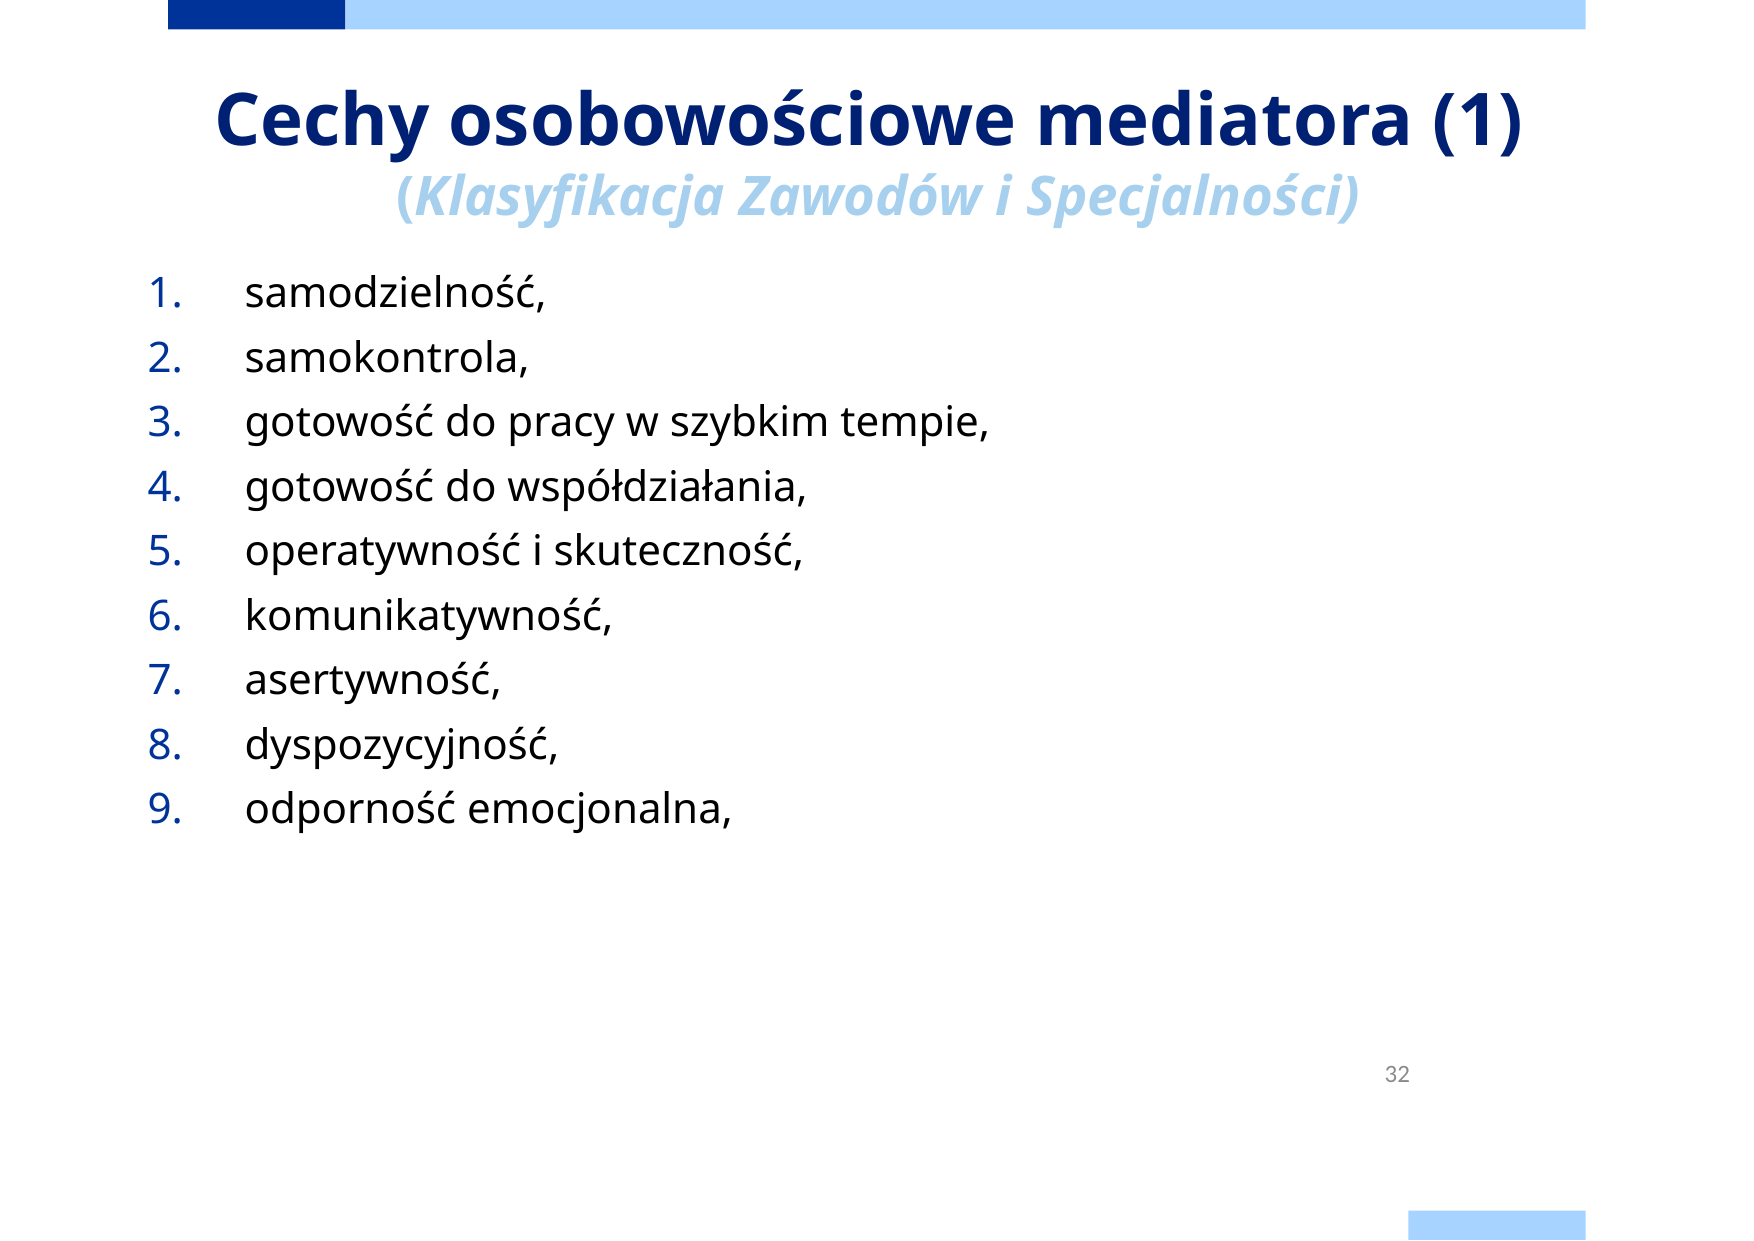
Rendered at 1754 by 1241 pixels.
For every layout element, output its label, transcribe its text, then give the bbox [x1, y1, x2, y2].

slide_number 32 [1074, 1042, 1425, 1103]
list samodzielność, samokontrola, gotowość do pracy w szybkim tempie, gotowość do współdziałania, operatywność i skuteczność, komunikatywność, asertywność, dyspozycyjność, odporność emocjonalna, [147, 255, 1594, 842]
title Cechy osobowościowe mediatora (1) (Klasyfikacja Zawodów i Specjalności) [134, 73, 1623, 227]
